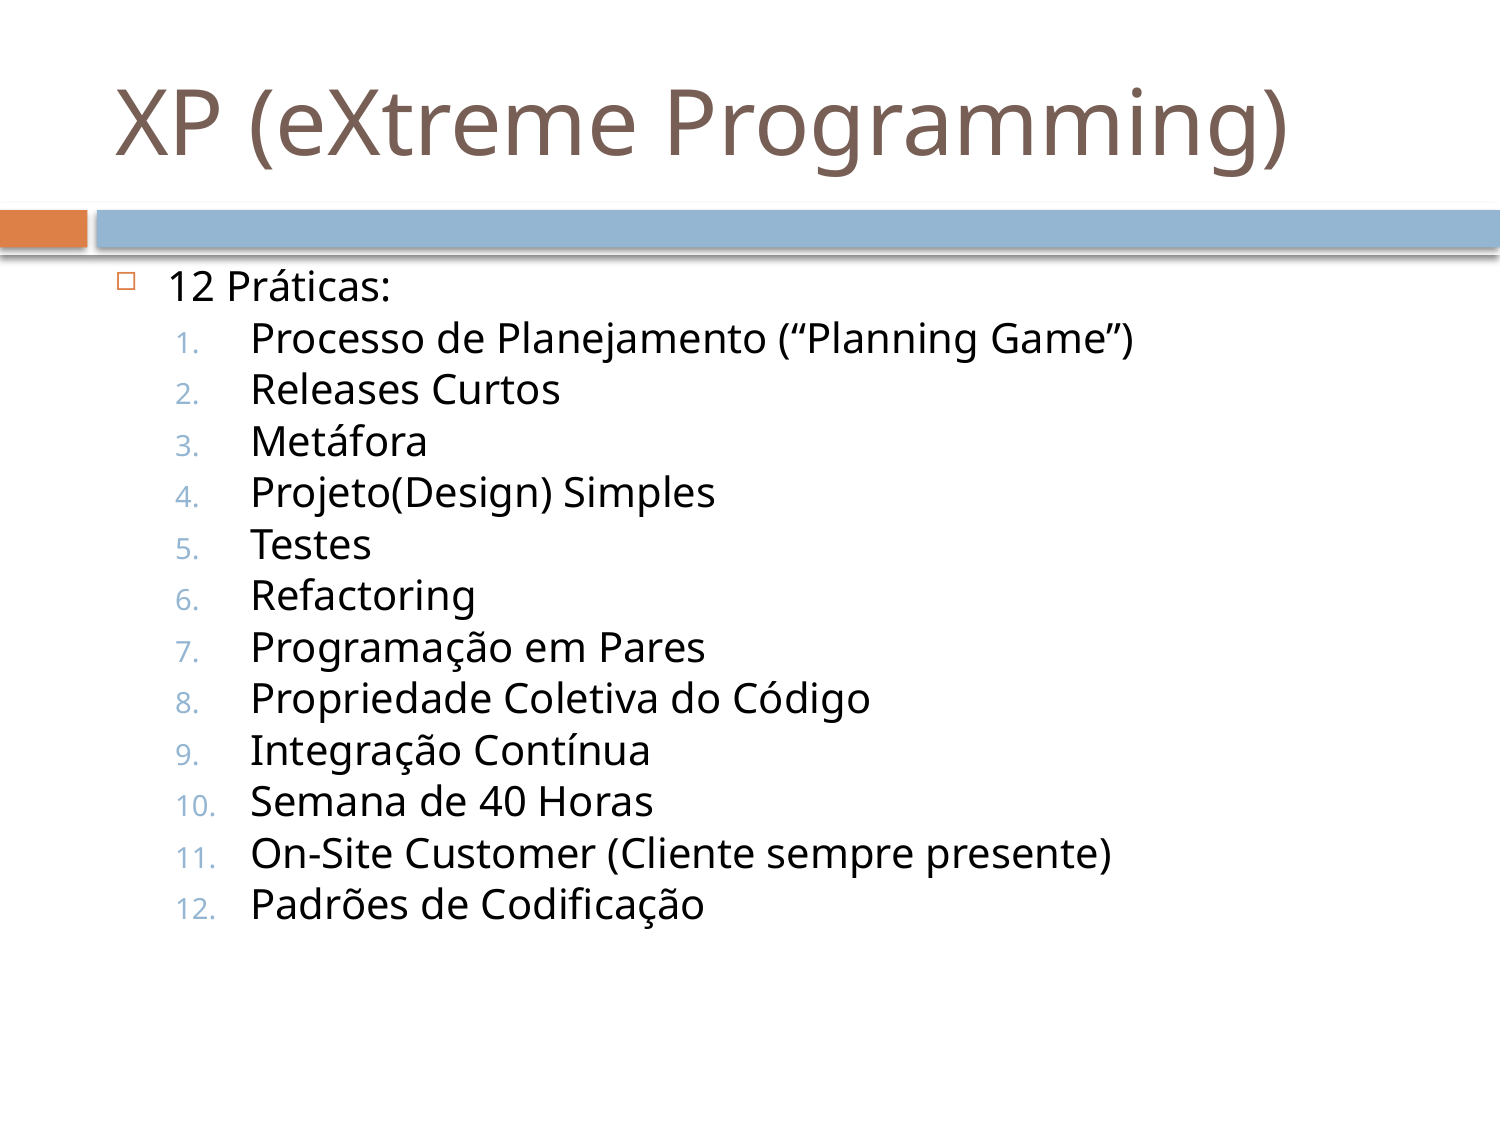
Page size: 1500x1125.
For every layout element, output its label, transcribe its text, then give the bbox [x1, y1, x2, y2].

list 12 Práticas: Processo de Planejamento (“Planning Game”) Releases Curtos Metáfora Projeto(Design) Simples Testes Refactoring Programação em Pares Propriedade Coletiva do Código Integração Contínua Semana de 40 Horas On-Site Customer (Cliente sempre presente) Padrões de Codificação [100, 262, 1438, 1005]
title XP (eXtreme Programming) [100, 37, 1438, 200]
